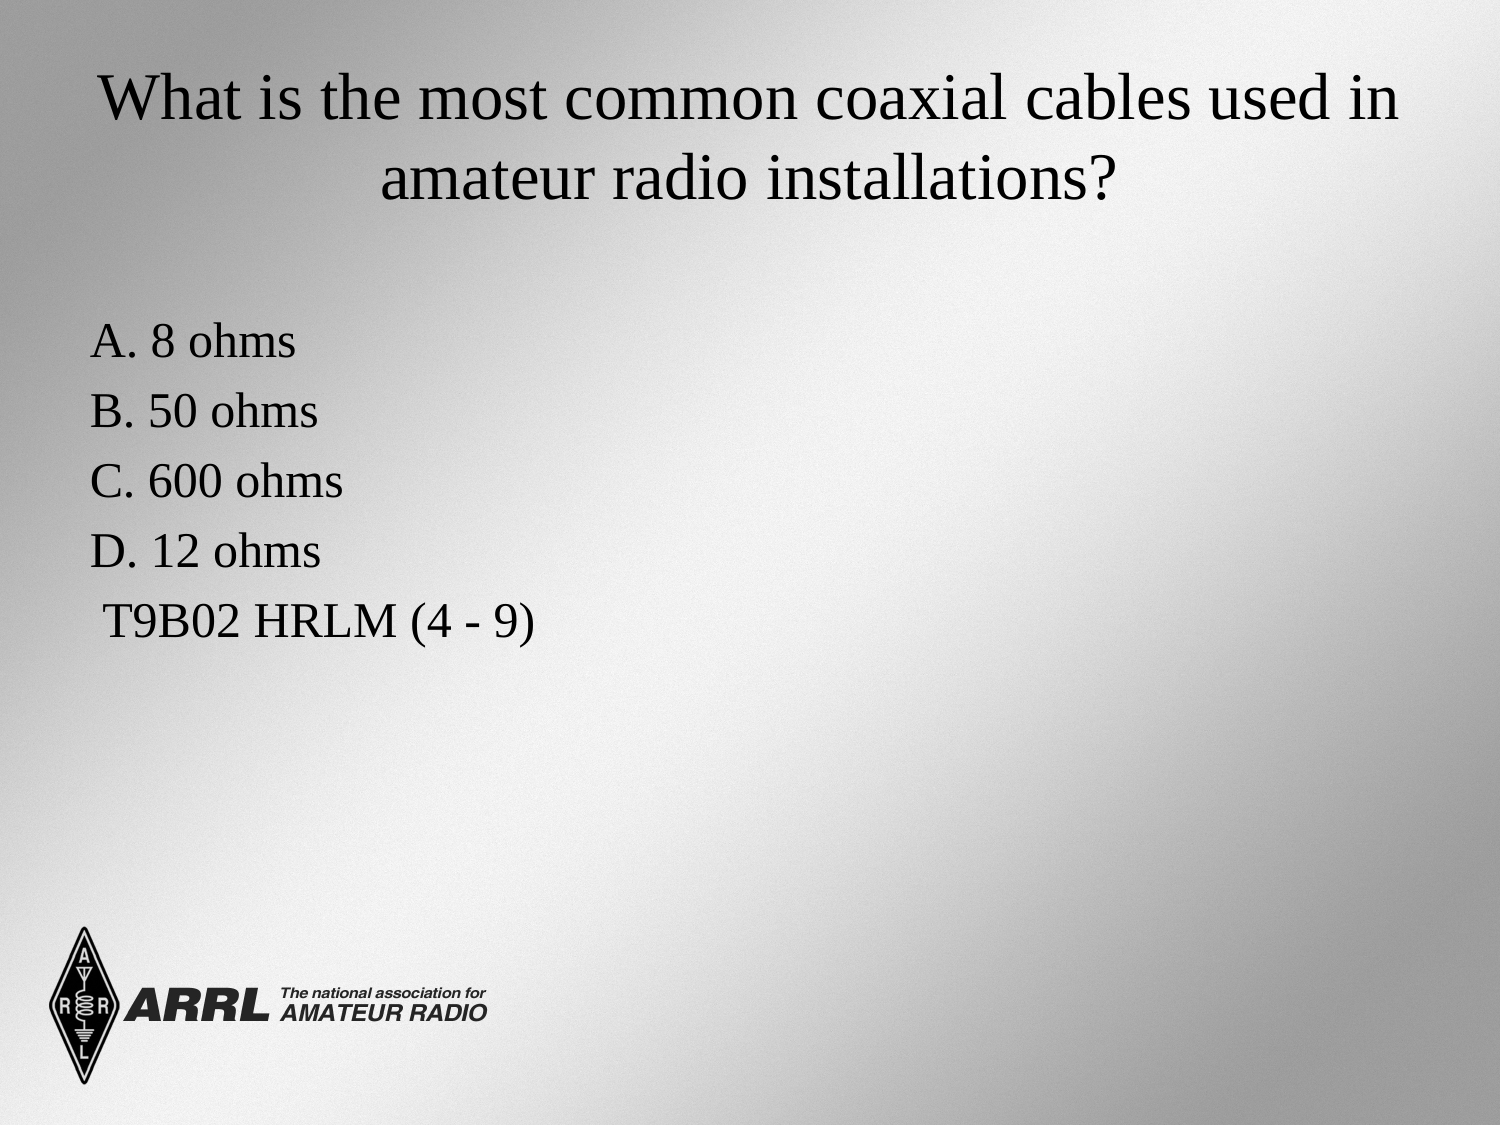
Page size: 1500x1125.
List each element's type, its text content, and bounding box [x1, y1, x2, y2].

title What is the most common coaxial cables used in amateur radio installations? [75, 45, 1425, 233]
list A. 8 ohms B. 50 ohms C. 600 ohms D. 12 ohms T9B02 HRLM (4 - 9) [75, 299, 1425, 1005]
picture [0, 0, 1500, 1125]
